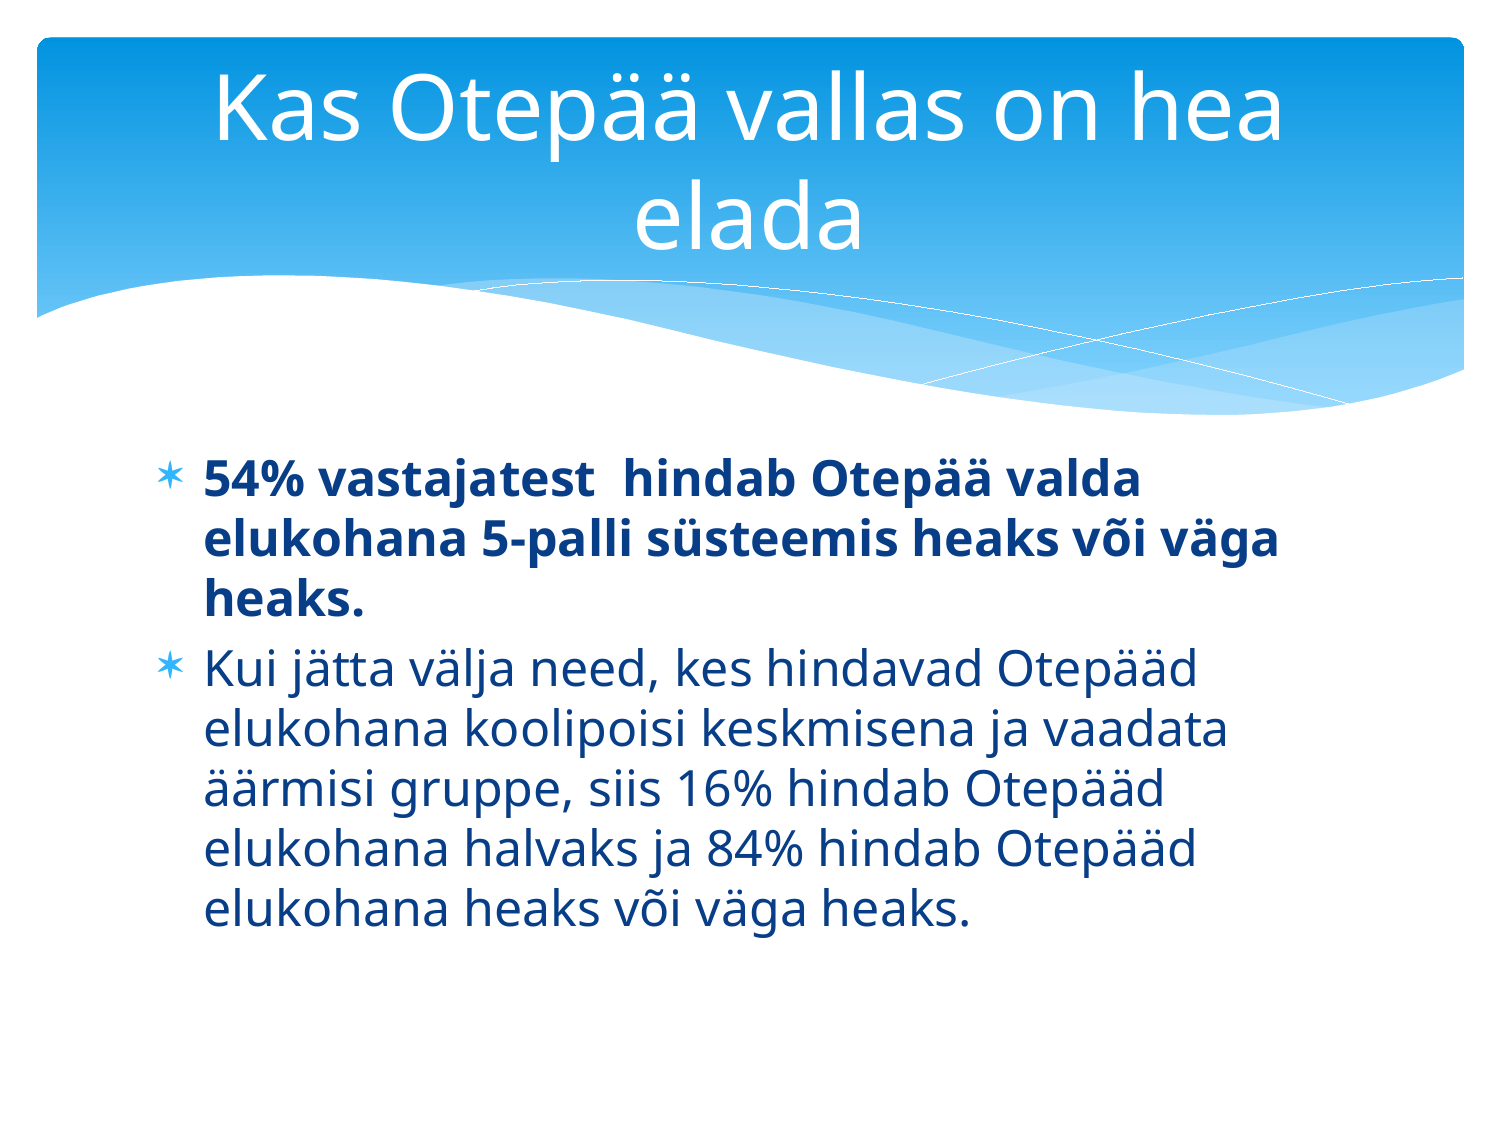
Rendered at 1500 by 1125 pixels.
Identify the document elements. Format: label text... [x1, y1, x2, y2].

title Kas Otepää vallas on hea elada [75, 55, 1425, 261]
list 54% vastajatest hindab Otepää valda elukohana 5-palli süsteemis heaks või väga heaks. Kui jätta välja need, kes hindavad Otepääd elukohana koolipoisi keskmisena ja vaadata äärmisi gruppe, siis 16% hindab Otepääd elukohana halvaks ja 84% hindab Otepääd elukohana heaks või väga heaks. [143, 438, 1359, 1005]
